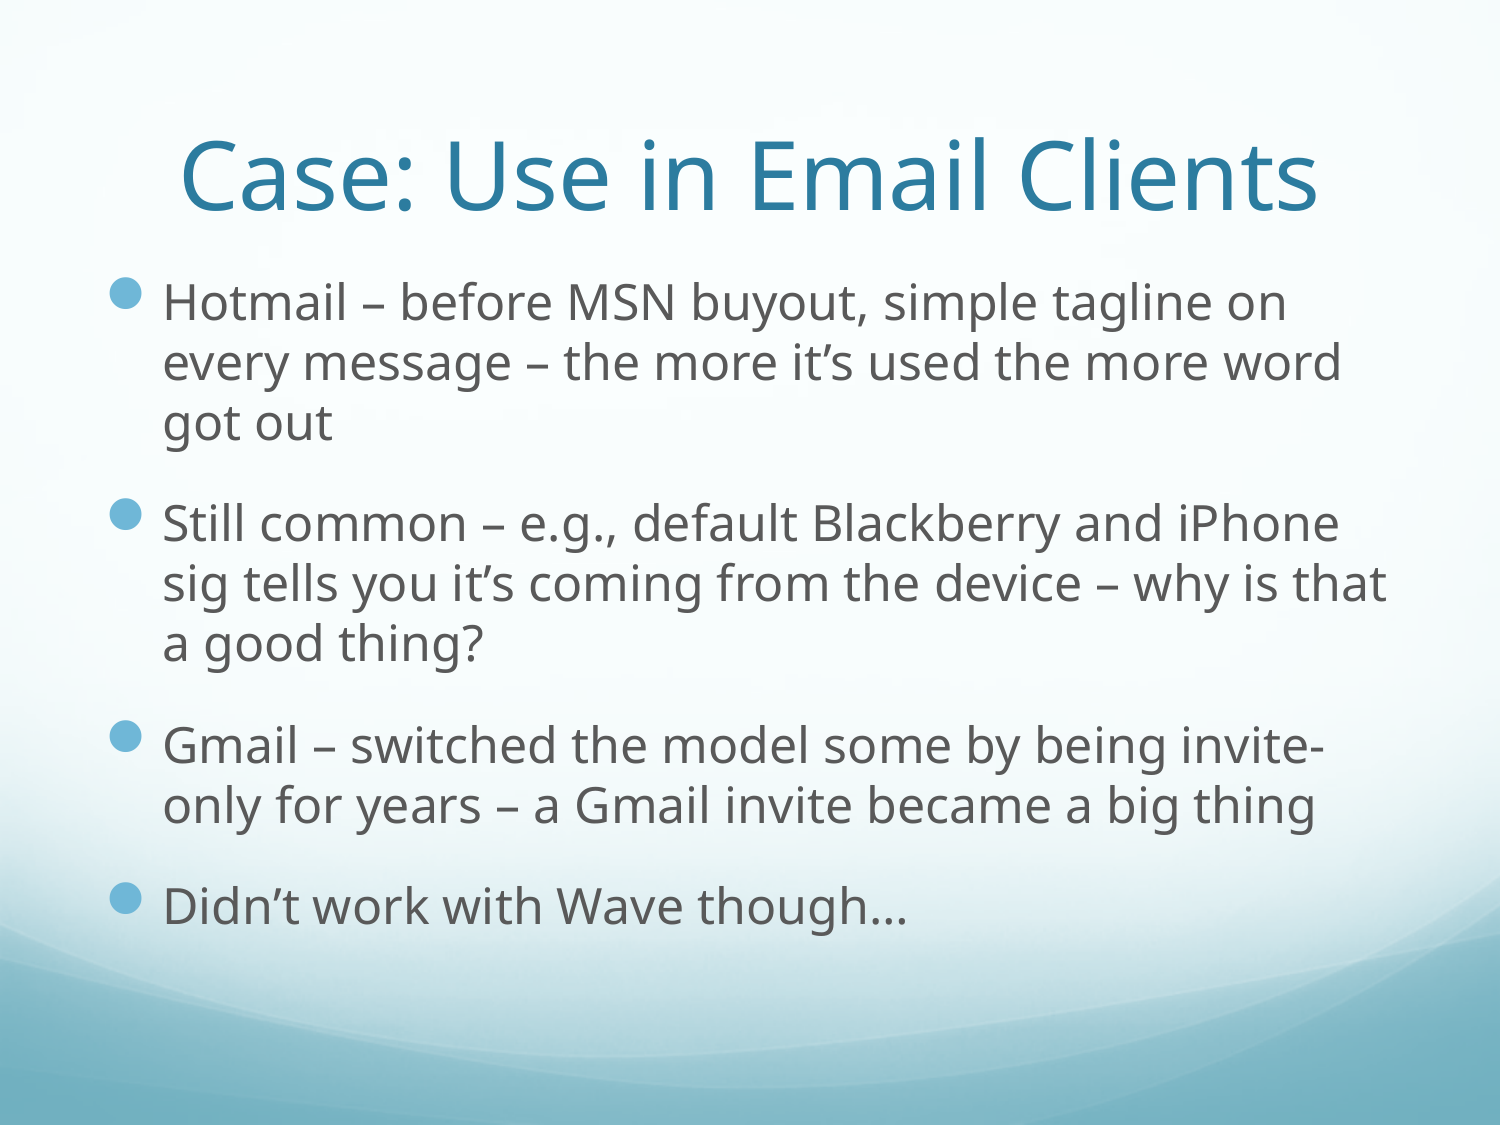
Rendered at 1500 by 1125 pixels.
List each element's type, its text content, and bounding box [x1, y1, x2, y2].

title Case: Use in Email Clients [90, 17, 1410, 237]
list Hotmail – before MSN buyout, simple tagline on every message – the more it’s used the more word got out Still common – e.g., default Blackberry and iPhone sig tells you it’s coming from the device – why is that a good thing? Gmail – switched the model some by being invite-only for years – a Gmail invite became a big thing Didn’t work with Wave though… [90, 262, 1410, 975]
